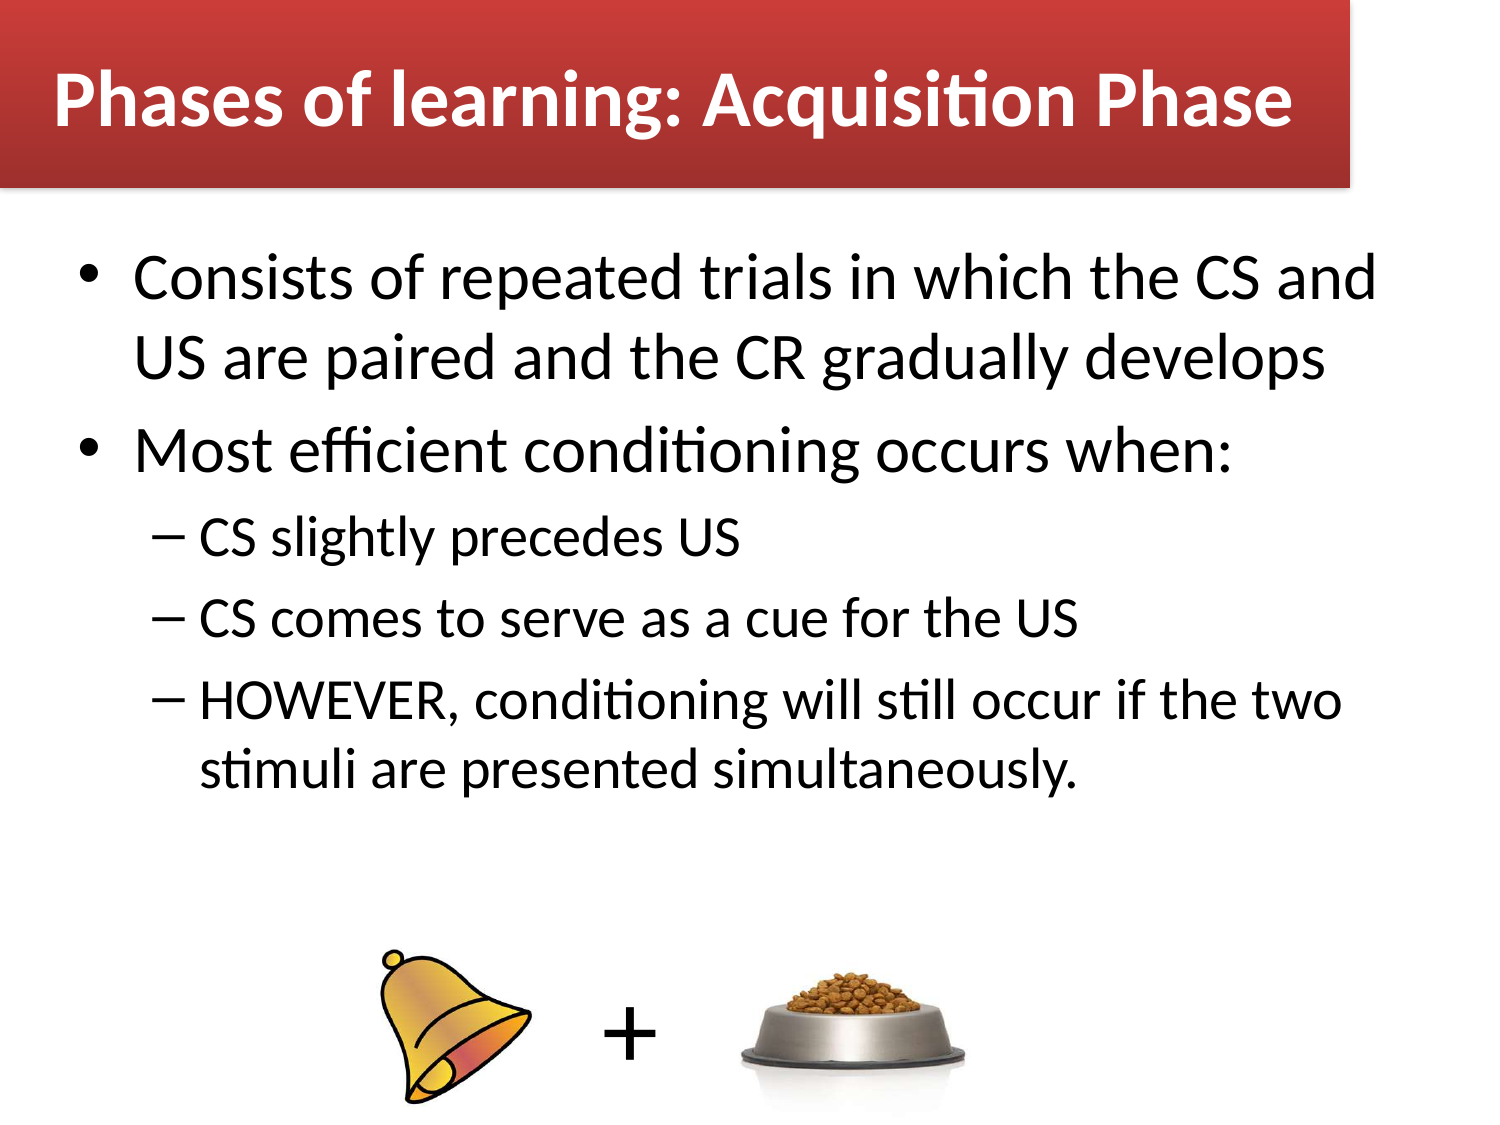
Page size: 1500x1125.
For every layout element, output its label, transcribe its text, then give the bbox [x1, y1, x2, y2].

picture [349, 930, 544, 1125]
title Phases of learning: Acquisition Phase [0, 0, 1350, 188]
text_box + [587, 949, 700, 1100]
picture [724, 962, 976, 1125]
list Consists of repeated trials in which the CS and US are paired and the CR gradually develops Most efficient conditioning occurs when: CS slightly precedes US CS comes to serve as a cue for the US HOWEVER, conditioning will still occur if the two stimuli are presented simultaneously. [62, 224, 1413, 968]
